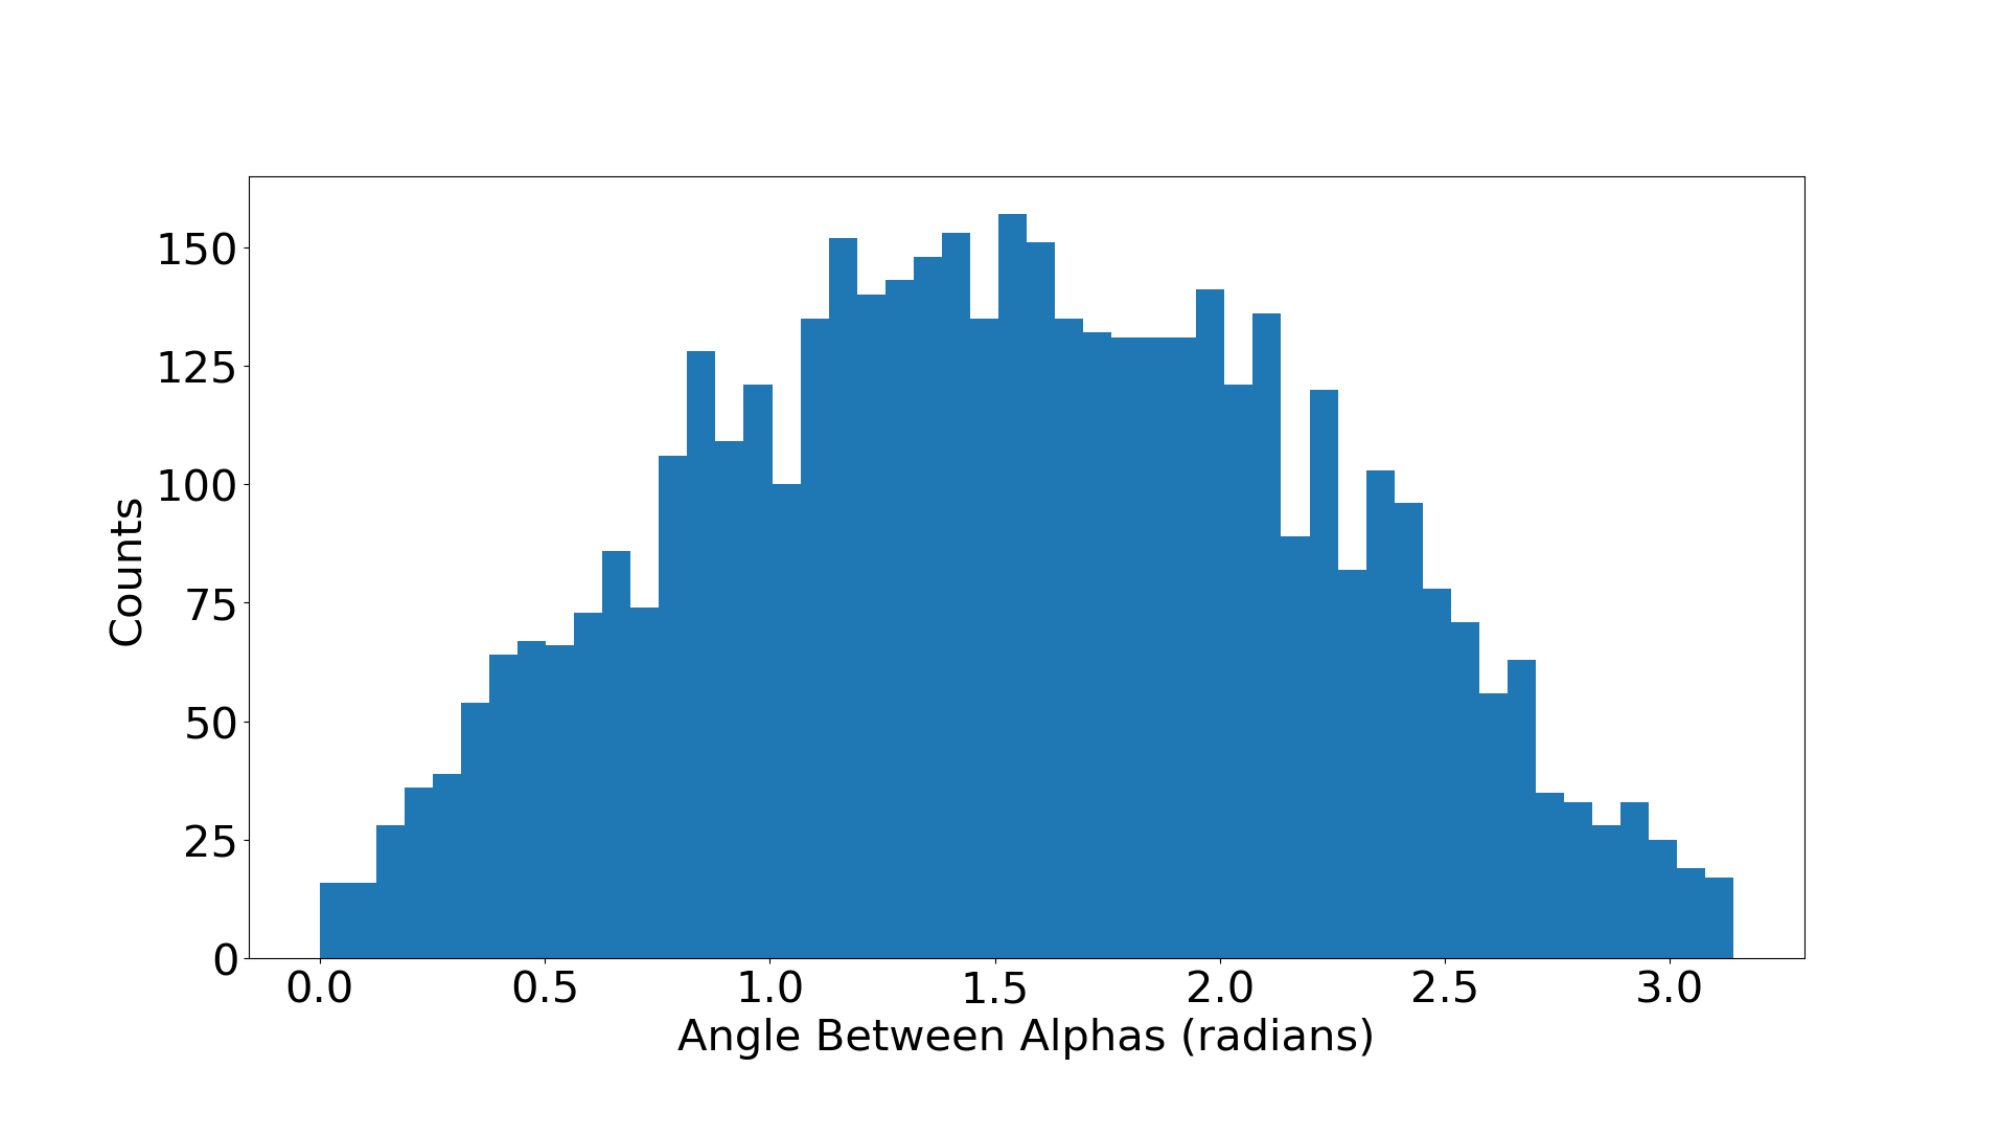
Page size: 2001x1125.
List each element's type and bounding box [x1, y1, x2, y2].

picture [0, 57, 2000, 1068]
